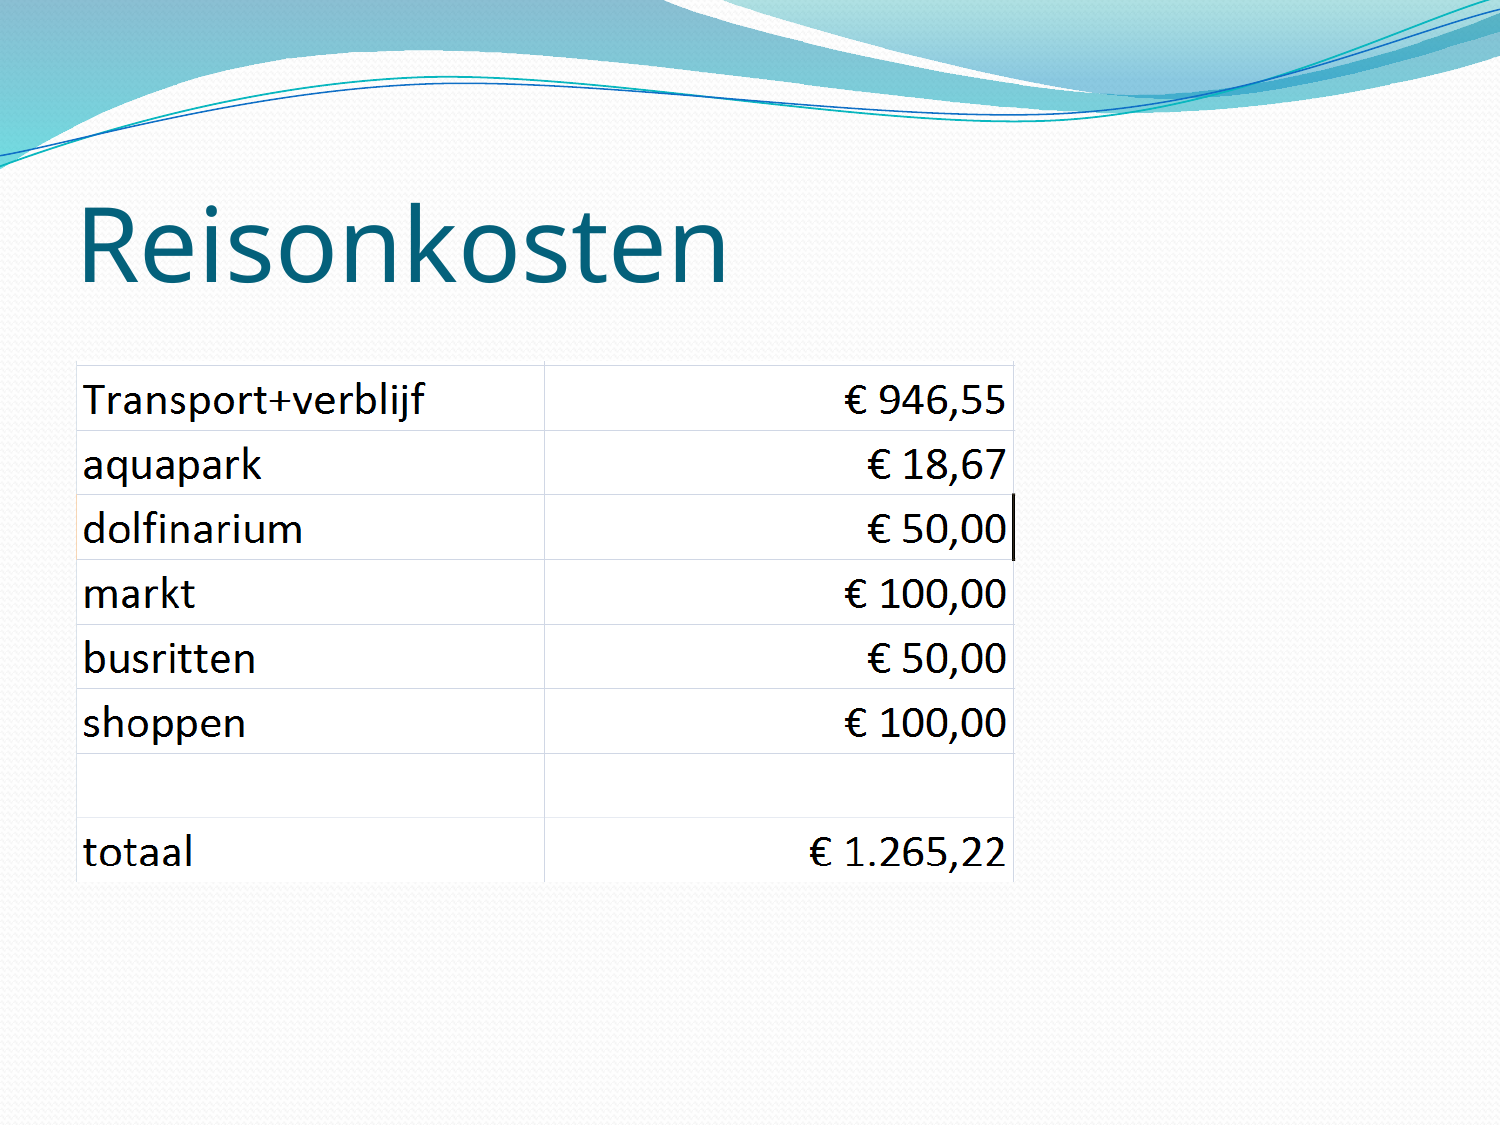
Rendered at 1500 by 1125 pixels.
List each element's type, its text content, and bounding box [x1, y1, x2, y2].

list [76, 361, 1016, 882]
title Reisonkosten [75, 115, 1425, 303]
